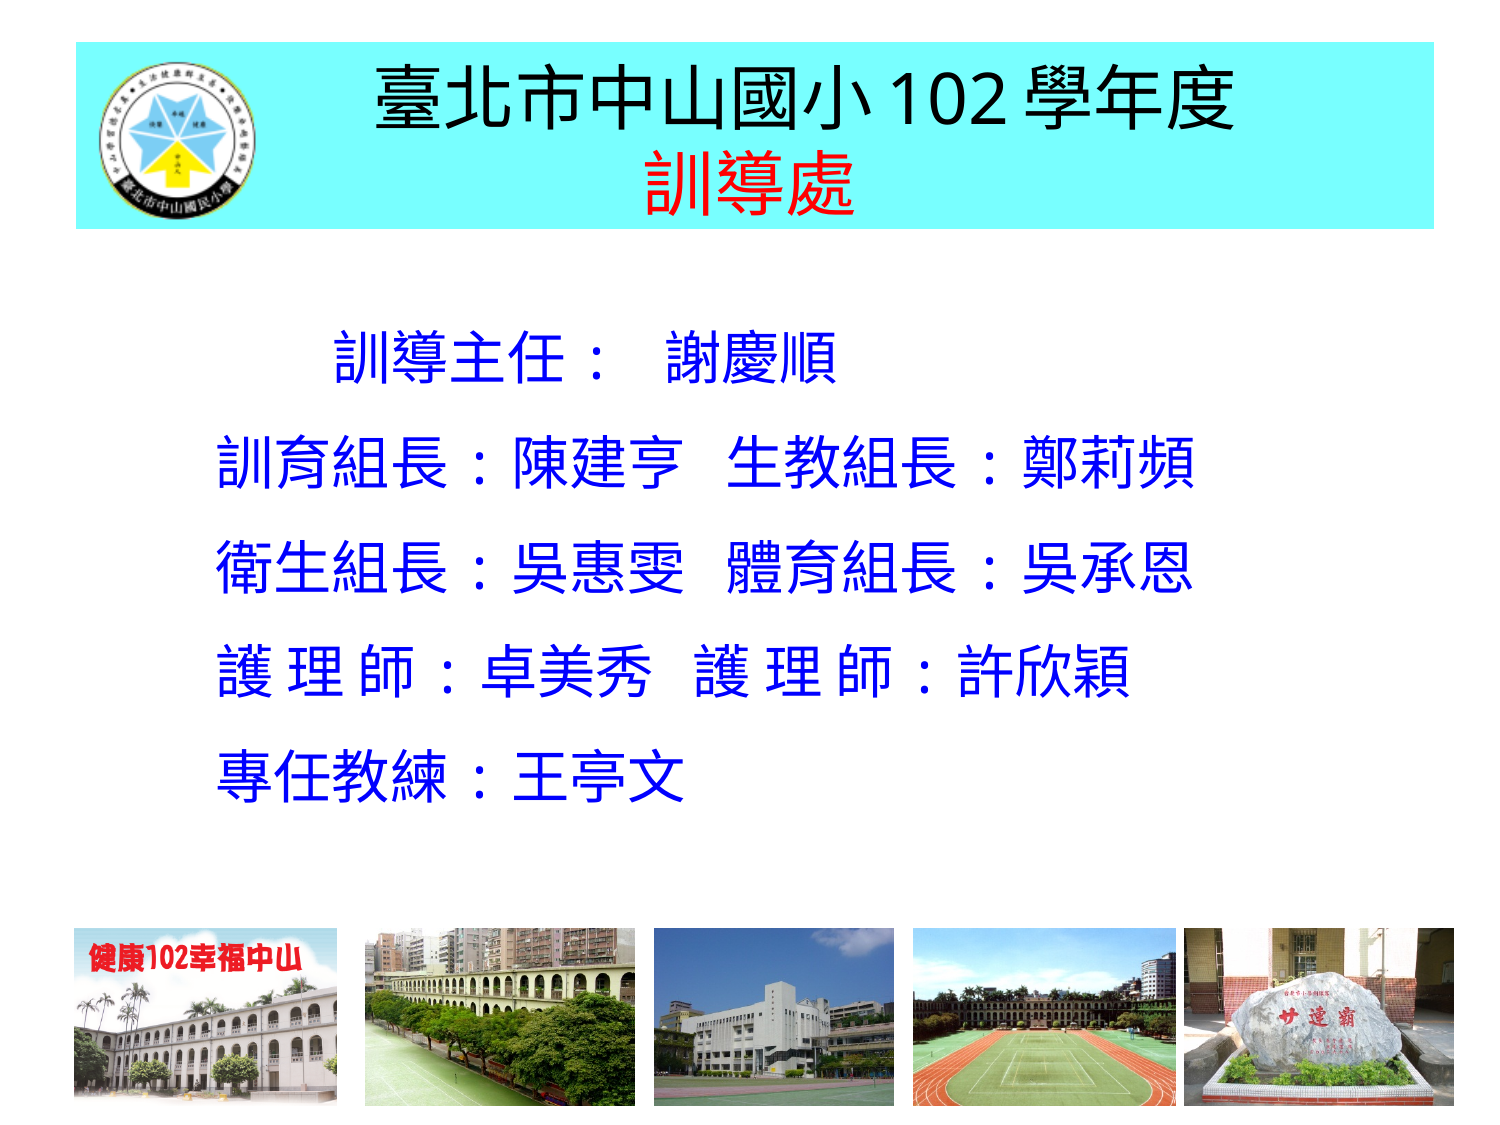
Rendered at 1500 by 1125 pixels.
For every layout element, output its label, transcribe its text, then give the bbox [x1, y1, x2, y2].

picture [76, 42, 1434, 229]
title 臺北市中山國小102學年度 訓導處 [75, 45, 1425, 233]
picture [1184, 928, 1454, 1106]
picture [74, 928, 337, 1106]
picture [913, 928, 1176, 1106]
picture [654, 928, 894, 1106]
picture [365, 928, 635, 1106]
list 訓導主任: 謝慶順 訓育組長:陳建亨 生教組長:鄭莉頻 衛生組長:吳惠雯 體育組長:吳承恩 護 理 師:卓美秀 護 理 師:許欣穎 專任教練:王亭文 [147, 278, 1296, 922]
